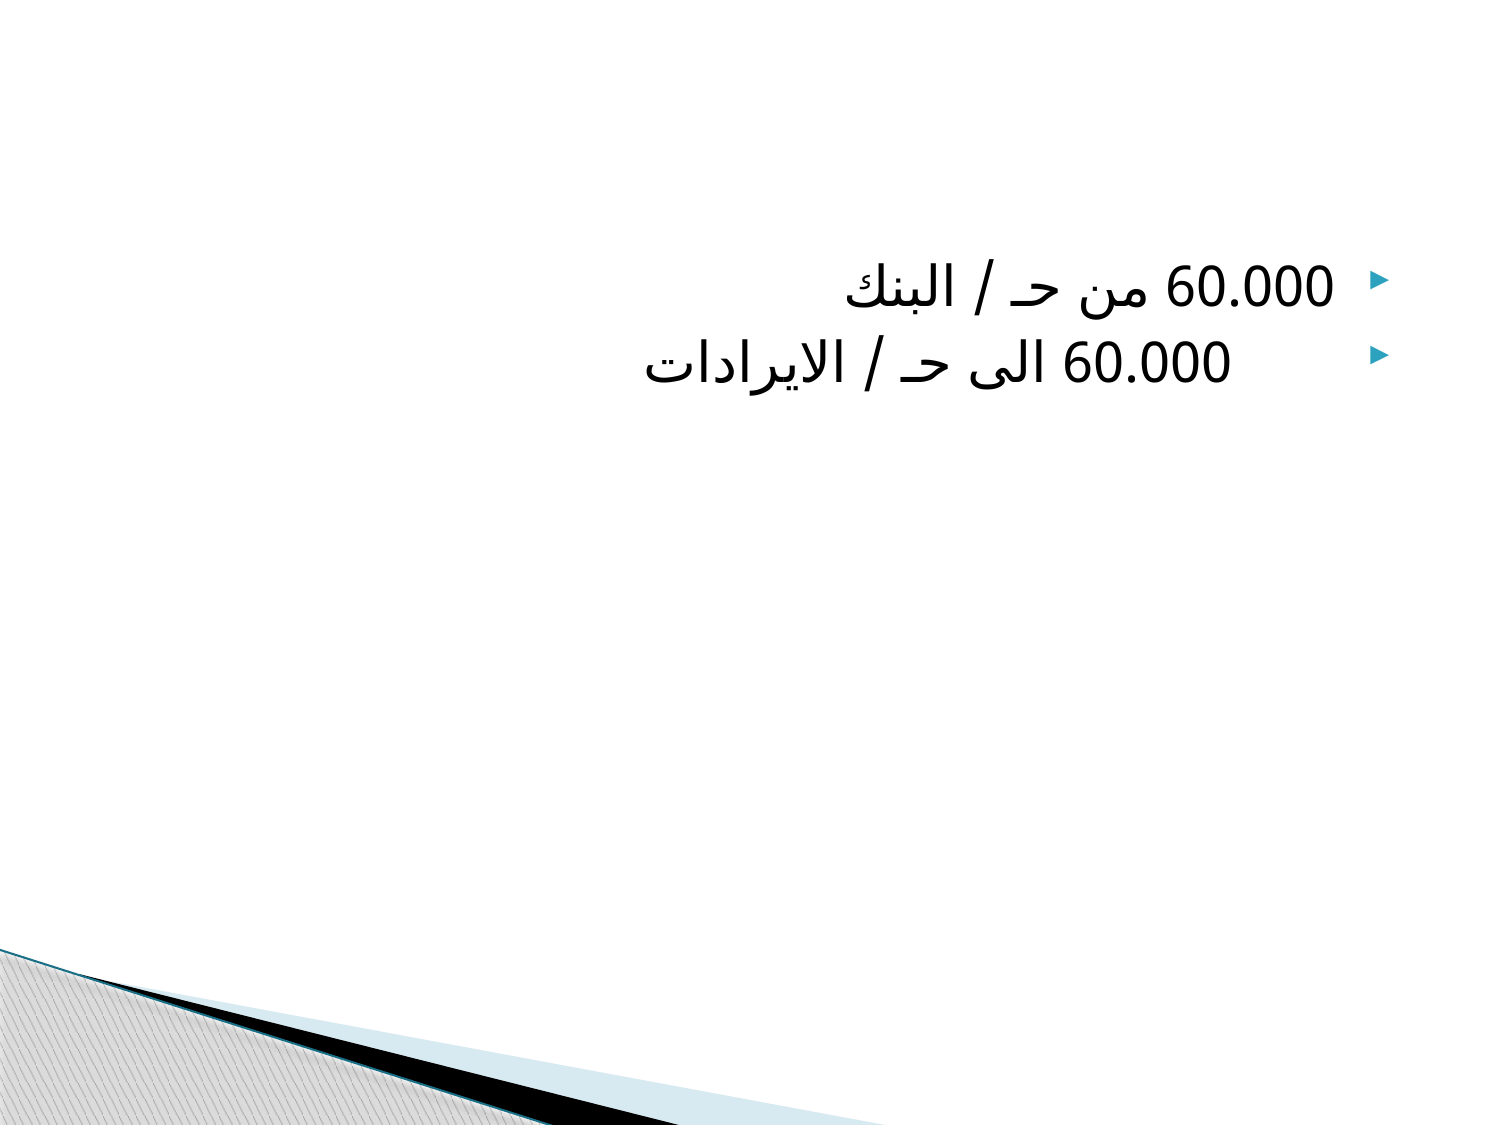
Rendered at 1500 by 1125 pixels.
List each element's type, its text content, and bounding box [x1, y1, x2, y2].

list 60.000 من حـ / البنك 60.000 الى حـ / الايرادات [75, 243, 1425, 986]
